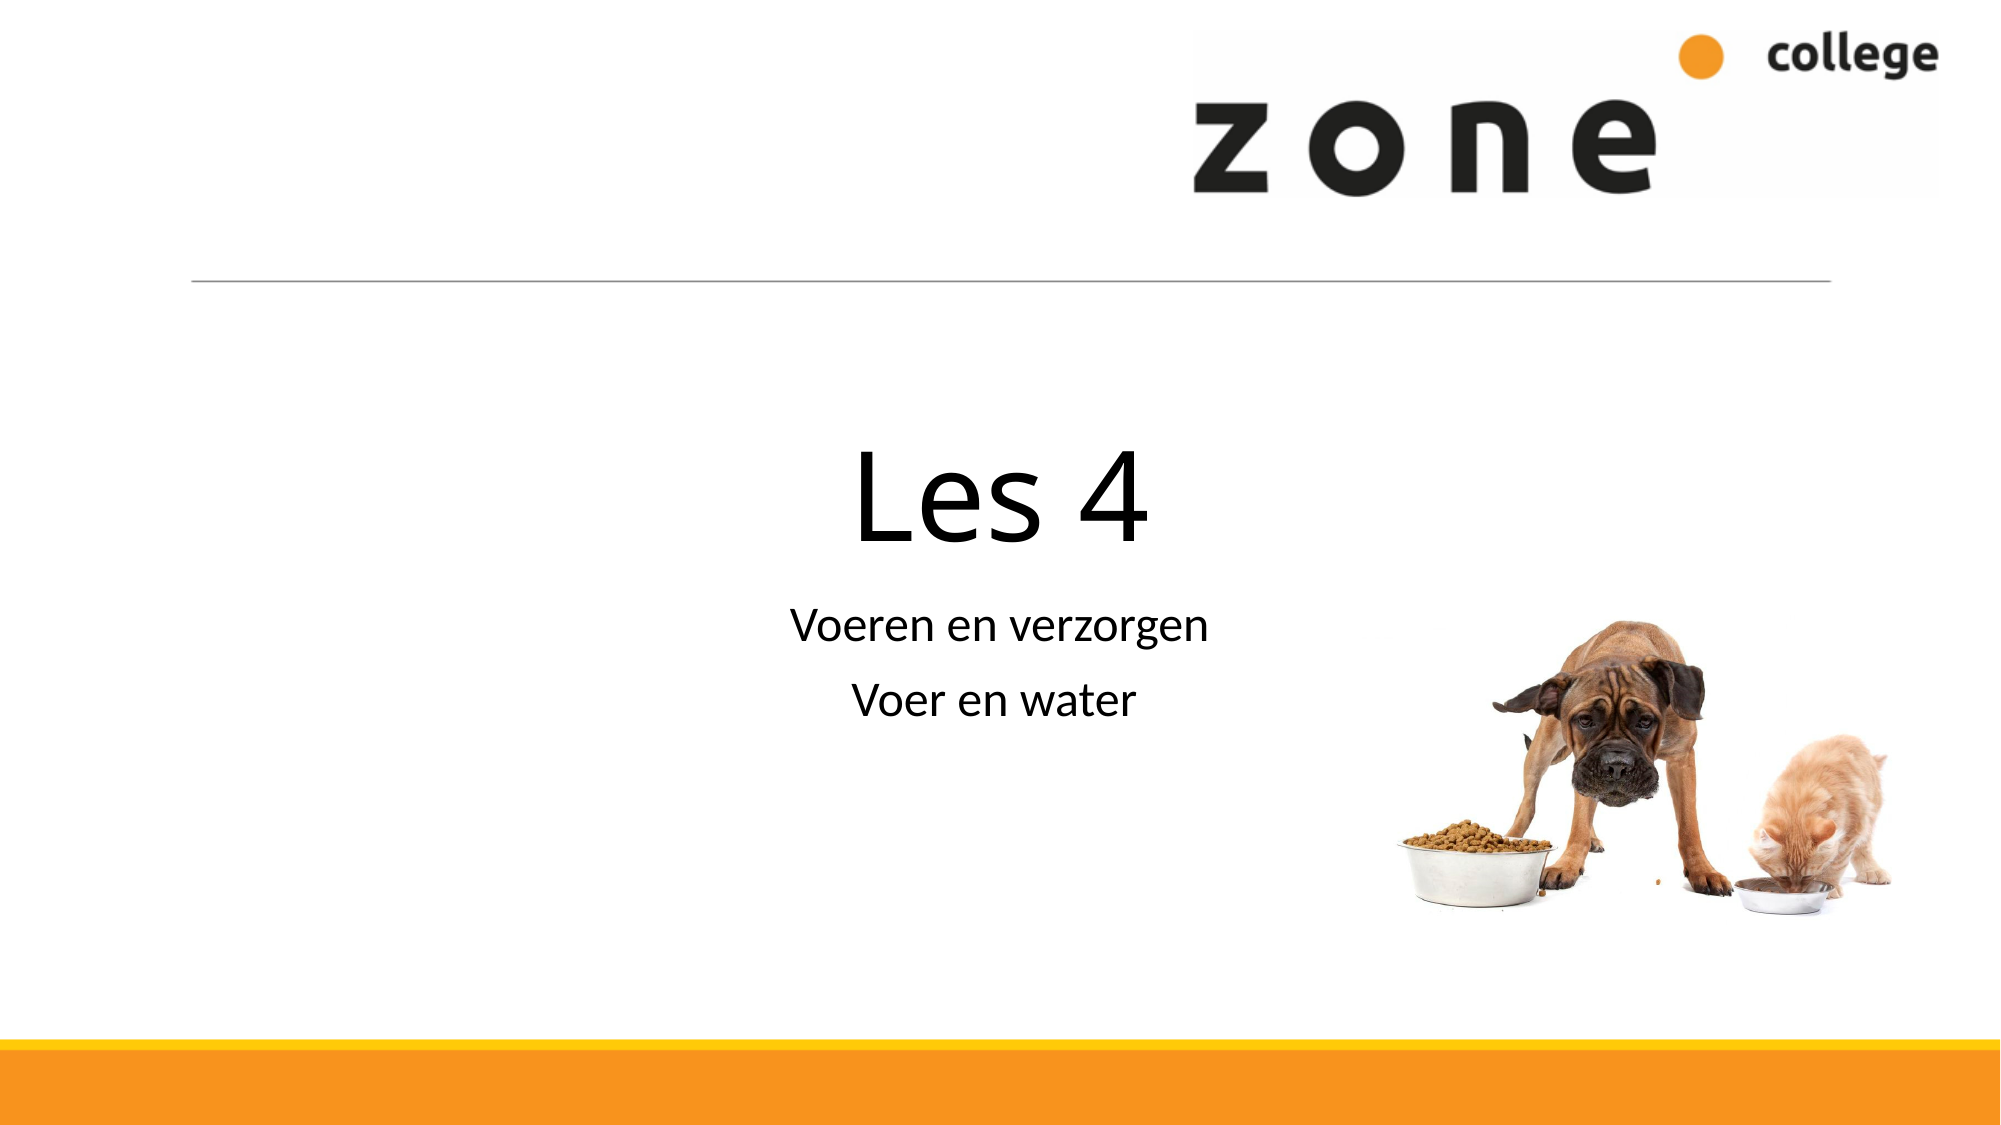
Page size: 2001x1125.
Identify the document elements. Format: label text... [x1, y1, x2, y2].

picture [0, 0, 2001, 1125]
subtitle Voeren en verzorgen Voer en water [249, 590, 1362, 863]
title Les 4 [249, 184, 1750, 576]
